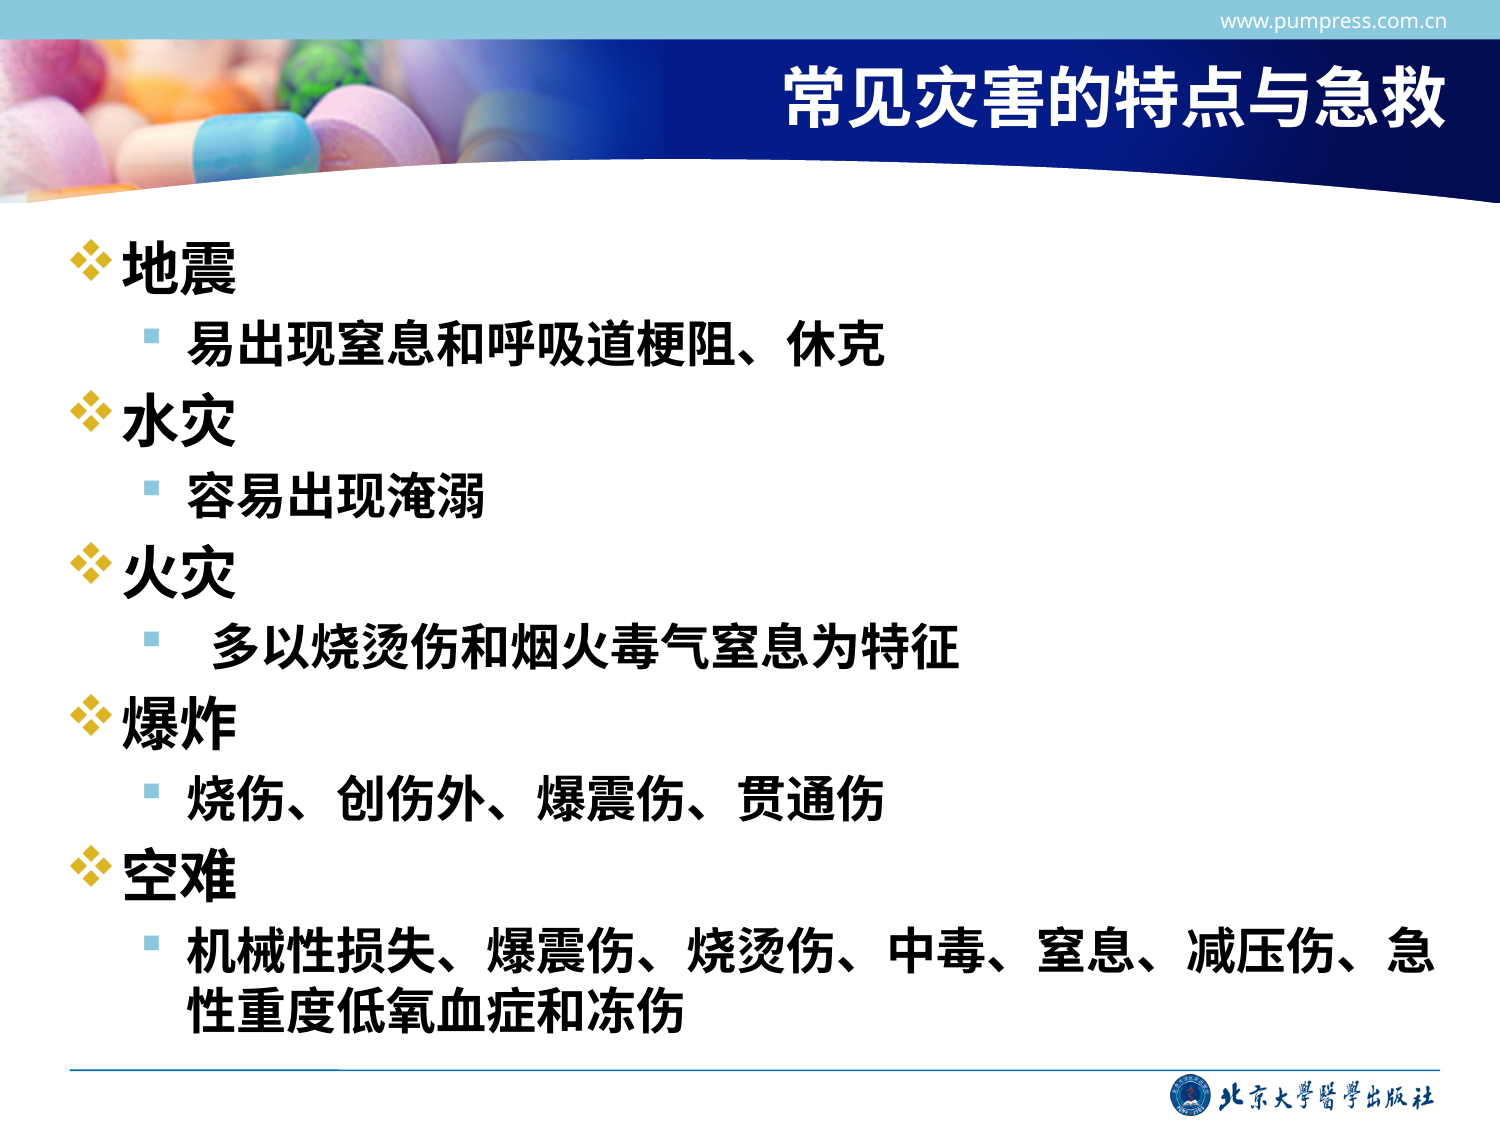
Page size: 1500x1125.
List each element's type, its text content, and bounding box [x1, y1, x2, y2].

picture [0, 40, 1500, 203]
slide_number www.pumpress.com.cn [1024, 0, 1463, 38]
picture [1170, 1074, 1436, 1118]
title 常见灾害的特点与急救 [137, 50, 1463, 143]
list 地震 易出现窒息和呼吸道梗阻、休克 水灾 容易出现淹溺 火灾 多以烧烫伤和烟火毒气窒息为特征 爆炸 烧伤、创伤外、爆震伤、贯通伤 空难 机械性损失、爆震伤、烧烫伤、中毒、窒息、减压伤、急性重度低氧血症和冻伤 [50, 224, 1463, 1025]
